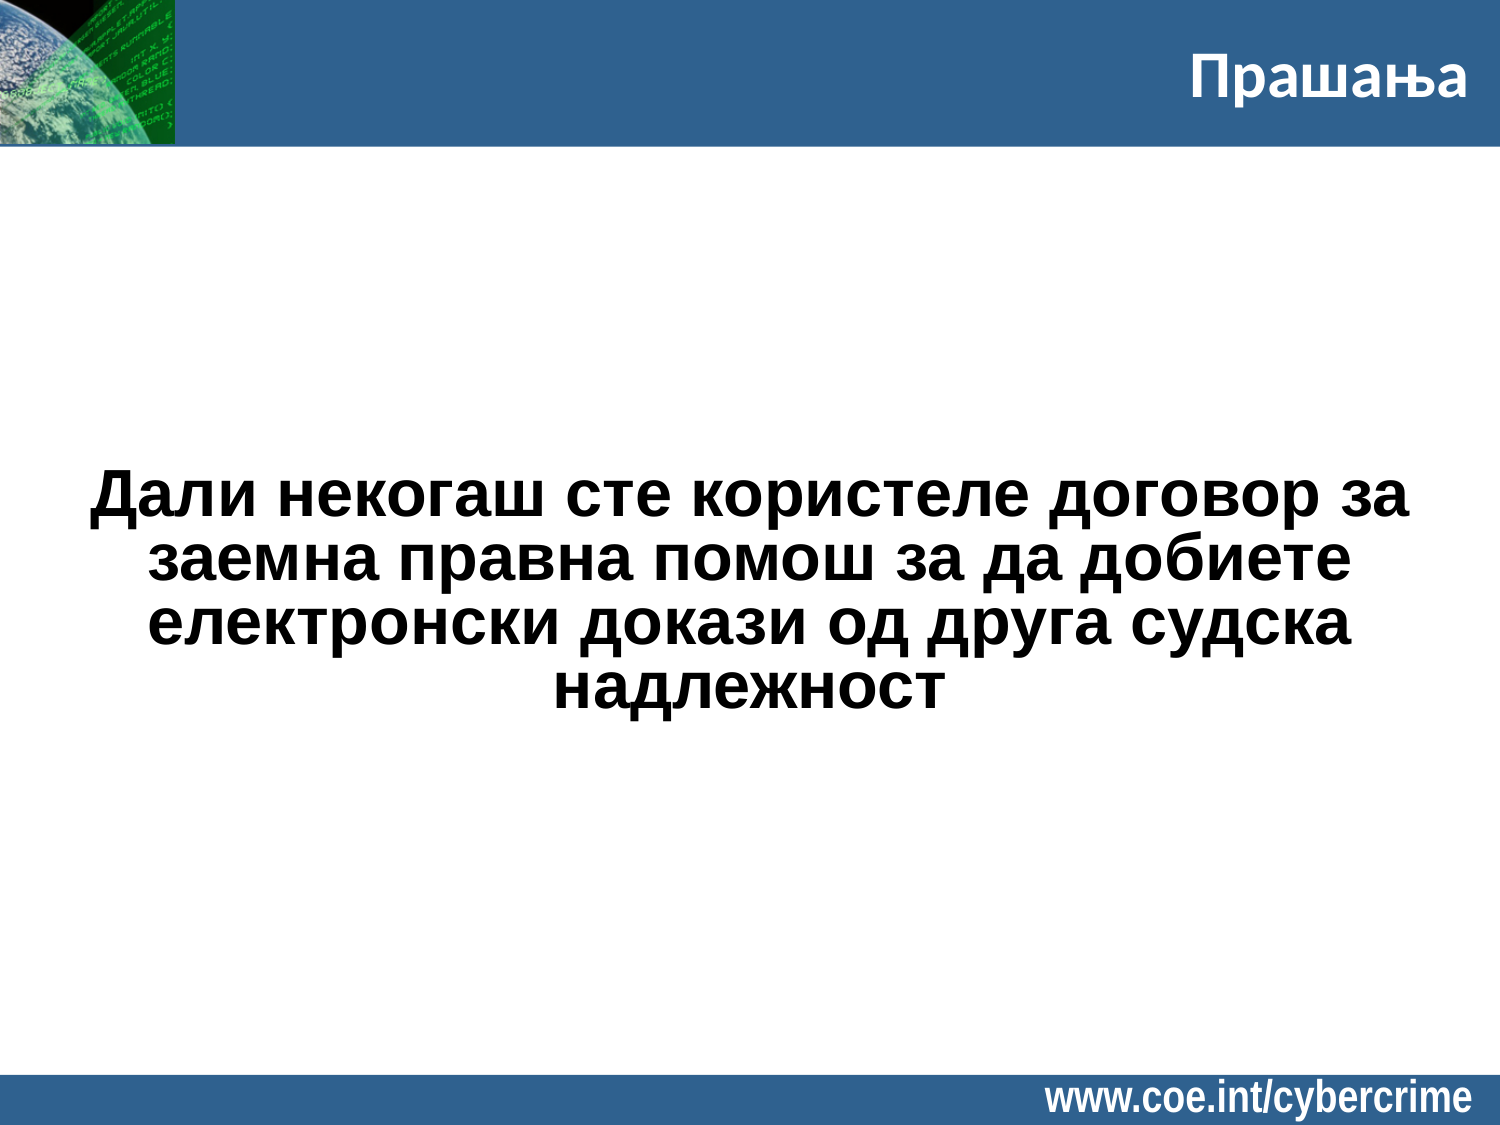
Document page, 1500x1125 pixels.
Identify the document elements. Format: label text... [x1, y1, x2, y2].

text_box Прашања [177, 0, 1500, 149]
text_box www.coe.int/cybercrime [1030, 1059, 1500, 1125]
text_box [0, 1073, 1030, 1125]
picture [0, 0, 175, 144]
text_box Дали некогаш сте користеле договор за заемна правна помош за да добиете електронски докази од друга судска надлежност [50, 457, 1450, 729]
